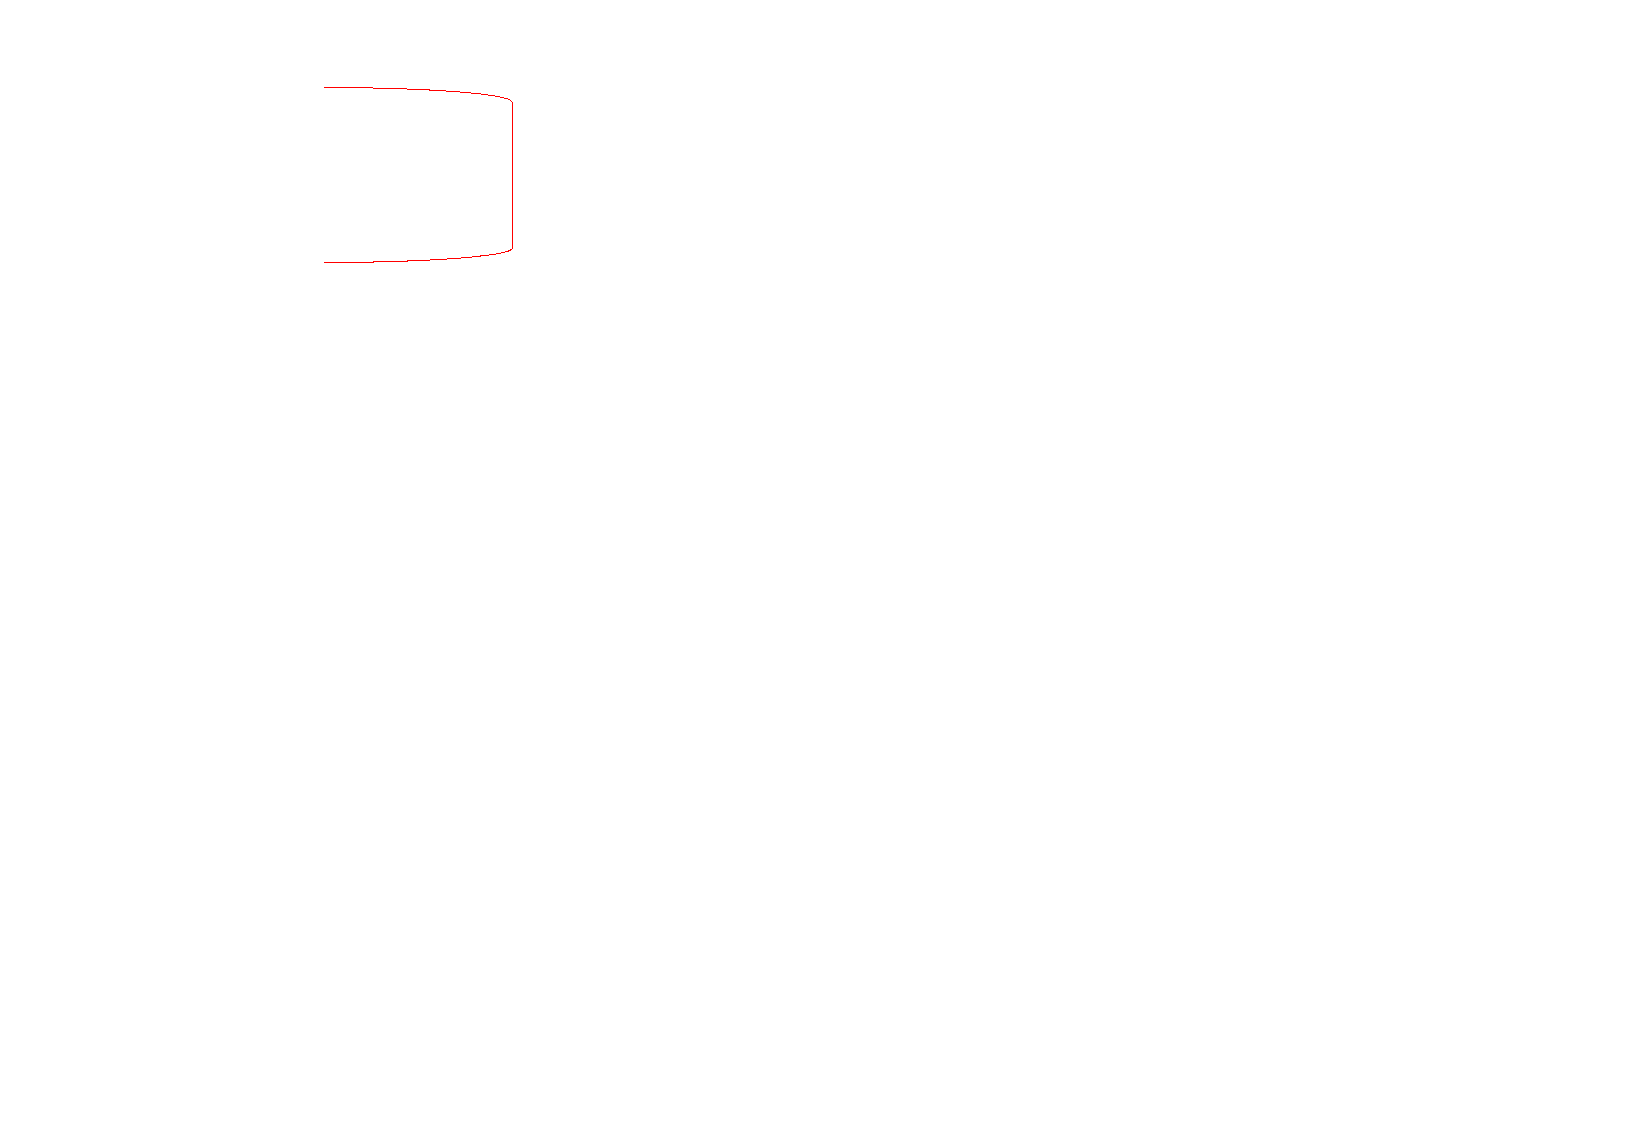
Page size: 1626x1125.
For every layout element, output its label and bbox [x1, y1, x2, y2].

text_box [324, 87, 513, 263]
